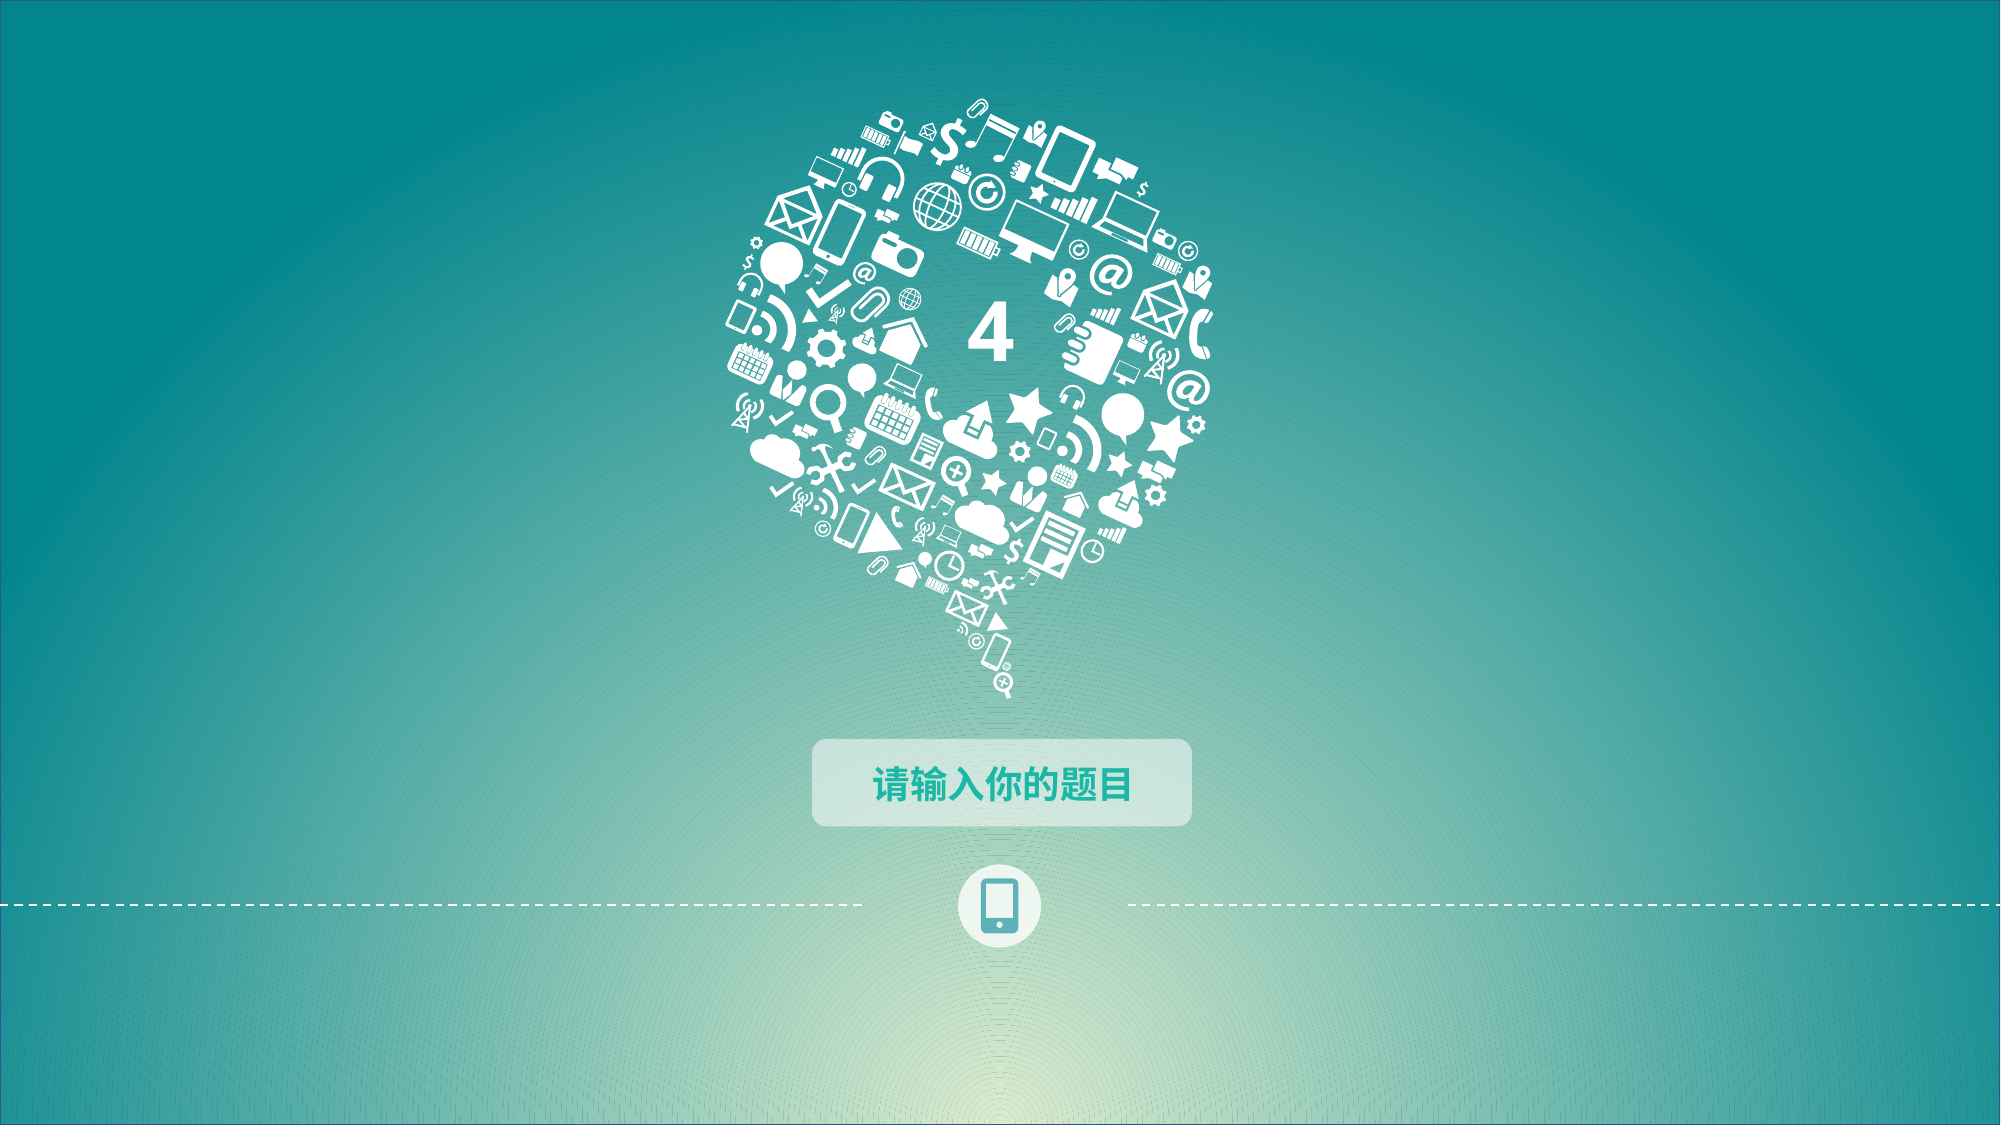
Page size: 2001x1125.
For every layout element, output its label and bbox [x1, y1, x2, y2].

text_box [957, 864, 1042, 948]
text_box [811, 738, 1192, 827]
text_box [729, 95, 1217, 697]
